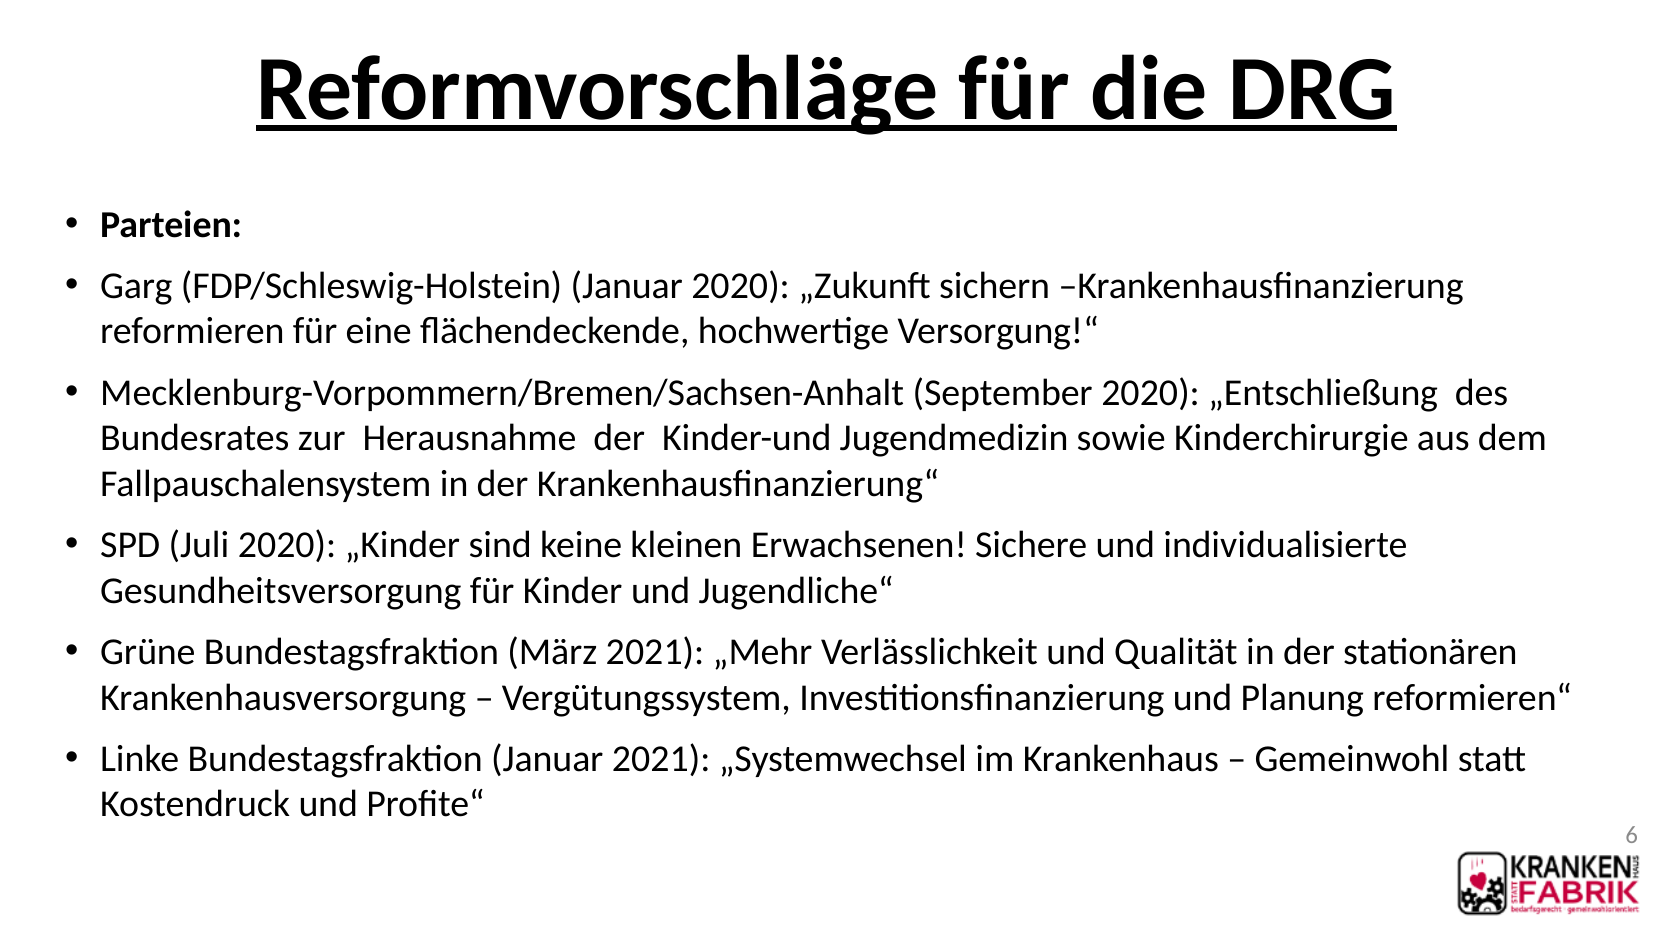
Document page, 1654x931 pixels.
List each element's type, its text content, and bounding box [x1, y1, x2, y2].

text_box 6 [1281, 809, 1653, 859]
picture [1443, 837, 1654, 930]
text_box Reformvorschläge für die DRG [113, 0, 1540, 180]
text_box Parteien: Garg (FDP/Schleswig-Holstein) (Januar 2020): „Zukunft sichern –Krankenhausfinanzierung reformieren für eine flächendeckende, hochwertige Versorgung!“ Mecklenburg-Vorpommern/Bremen/Sachsen-Anhalt (September 2020): „Entschließung des Bundesrates zur Herausnahme der Kinder-und Jugendmedizin sowie Kinderchirurgie aus dem Fallpauschalensystem in der Krankenhausfinanzierung“ SPD (Juli 2020): „Kinder sind keine kleinen Erwachsenen! Sichere und individualisierte Gesundheitsversorgung für Kinder und Jugendliche“ Grüne Bundestagsfraktion (März 2021): „Mehr Verlässlichkeit und Qualität in der stationären Krankenhausversorgung – Vergütungssystem, Investitionsfinanzierung und Planung reformieren“ Linke Bundestagsfraktion (Januar 2021): „Systemwechsel im Krankenhaus – Gemeinwohl statt Kostendruck und Profite“ [49, 191, 1619, 859]
